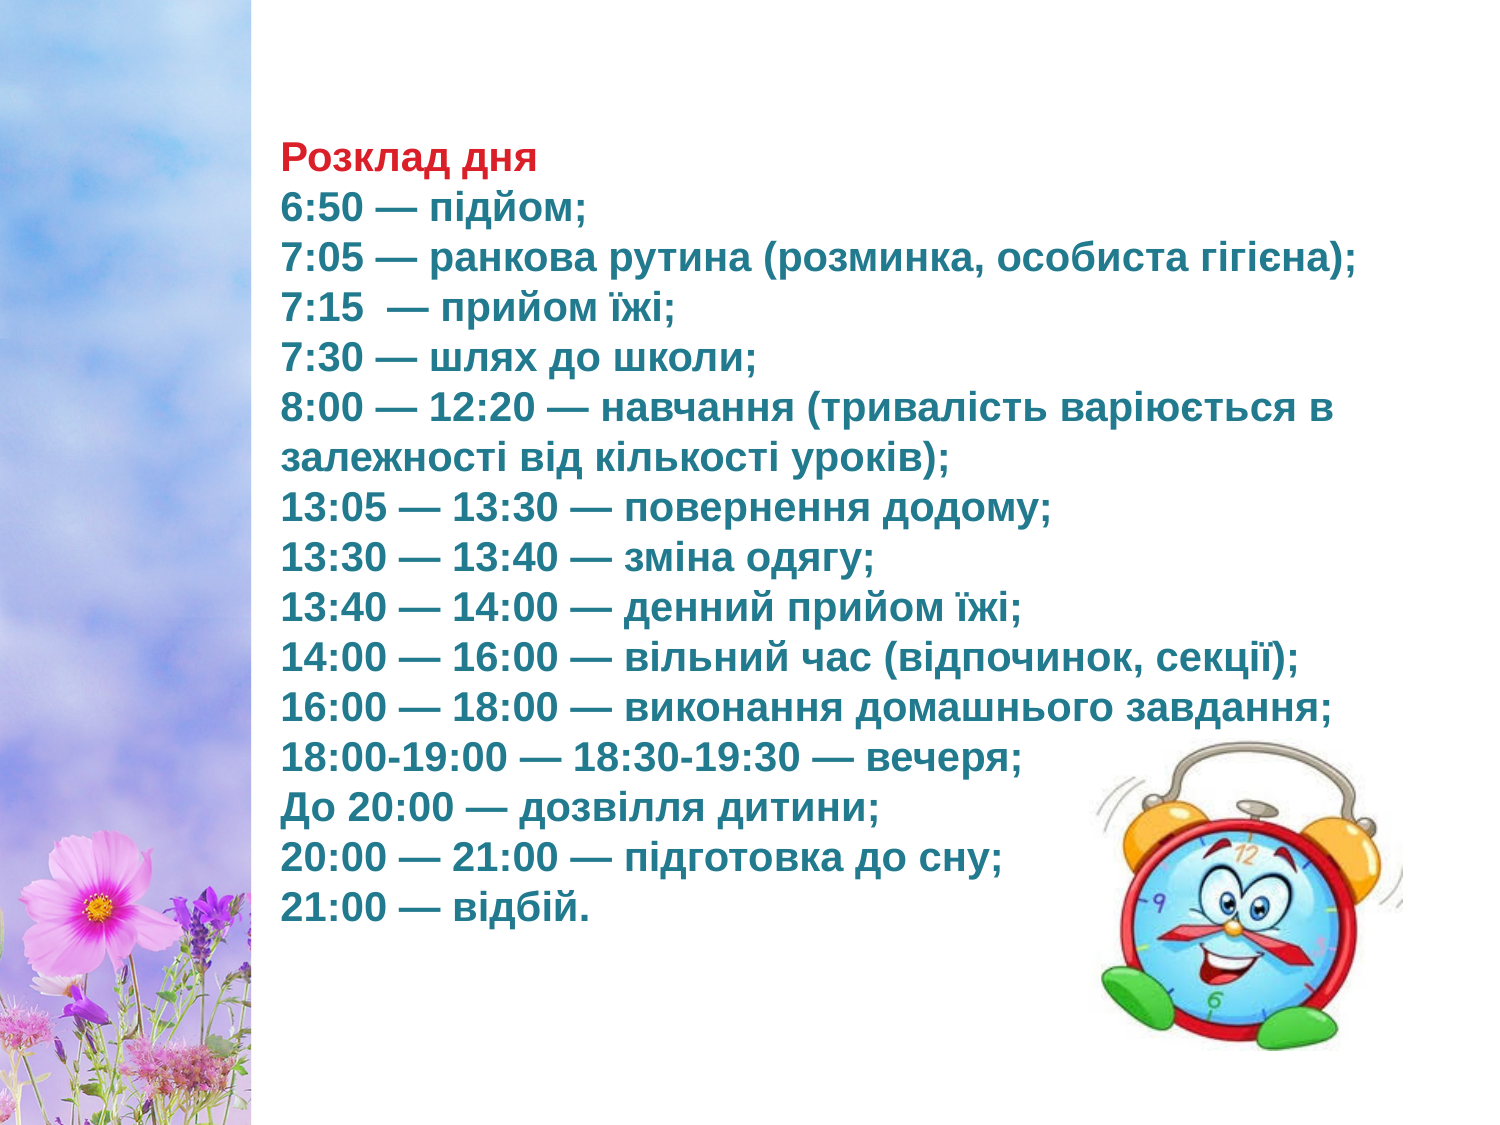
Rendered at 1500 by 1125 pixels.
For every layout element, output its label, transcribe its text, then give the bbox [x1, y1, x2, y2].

picture [0, 0, 1500, 1125]
title Розклад дня 6:50 — підйом; 7:05 — ранкова рутина (розминка, особиста гігієна); 7:15 — прийом їжі; 7:30 — шлях до школи; 8:00 — 12:20 — навчання (тривалість варіюється в залежності від кількості уроків); 13:05 — 13:30 — повернення додому; 13:30 — 13:40 — зміна одягу; 13:40 — 14:00 — денний прийом їжі; 14:00 — 16:00 — вільний час (відпочинок, секції); 16:00 — 18:00 — виконання домашнього завдання; 18:00-19:00 — 18:30-19:30 — вечеря; До 20:00 — дозвілля дитини; 20:00 — 21:00 — підготовка до сну; 21:00 — відбій. [265, 128, 1500, 1032]
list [1089, 737, 1403, 1051]
